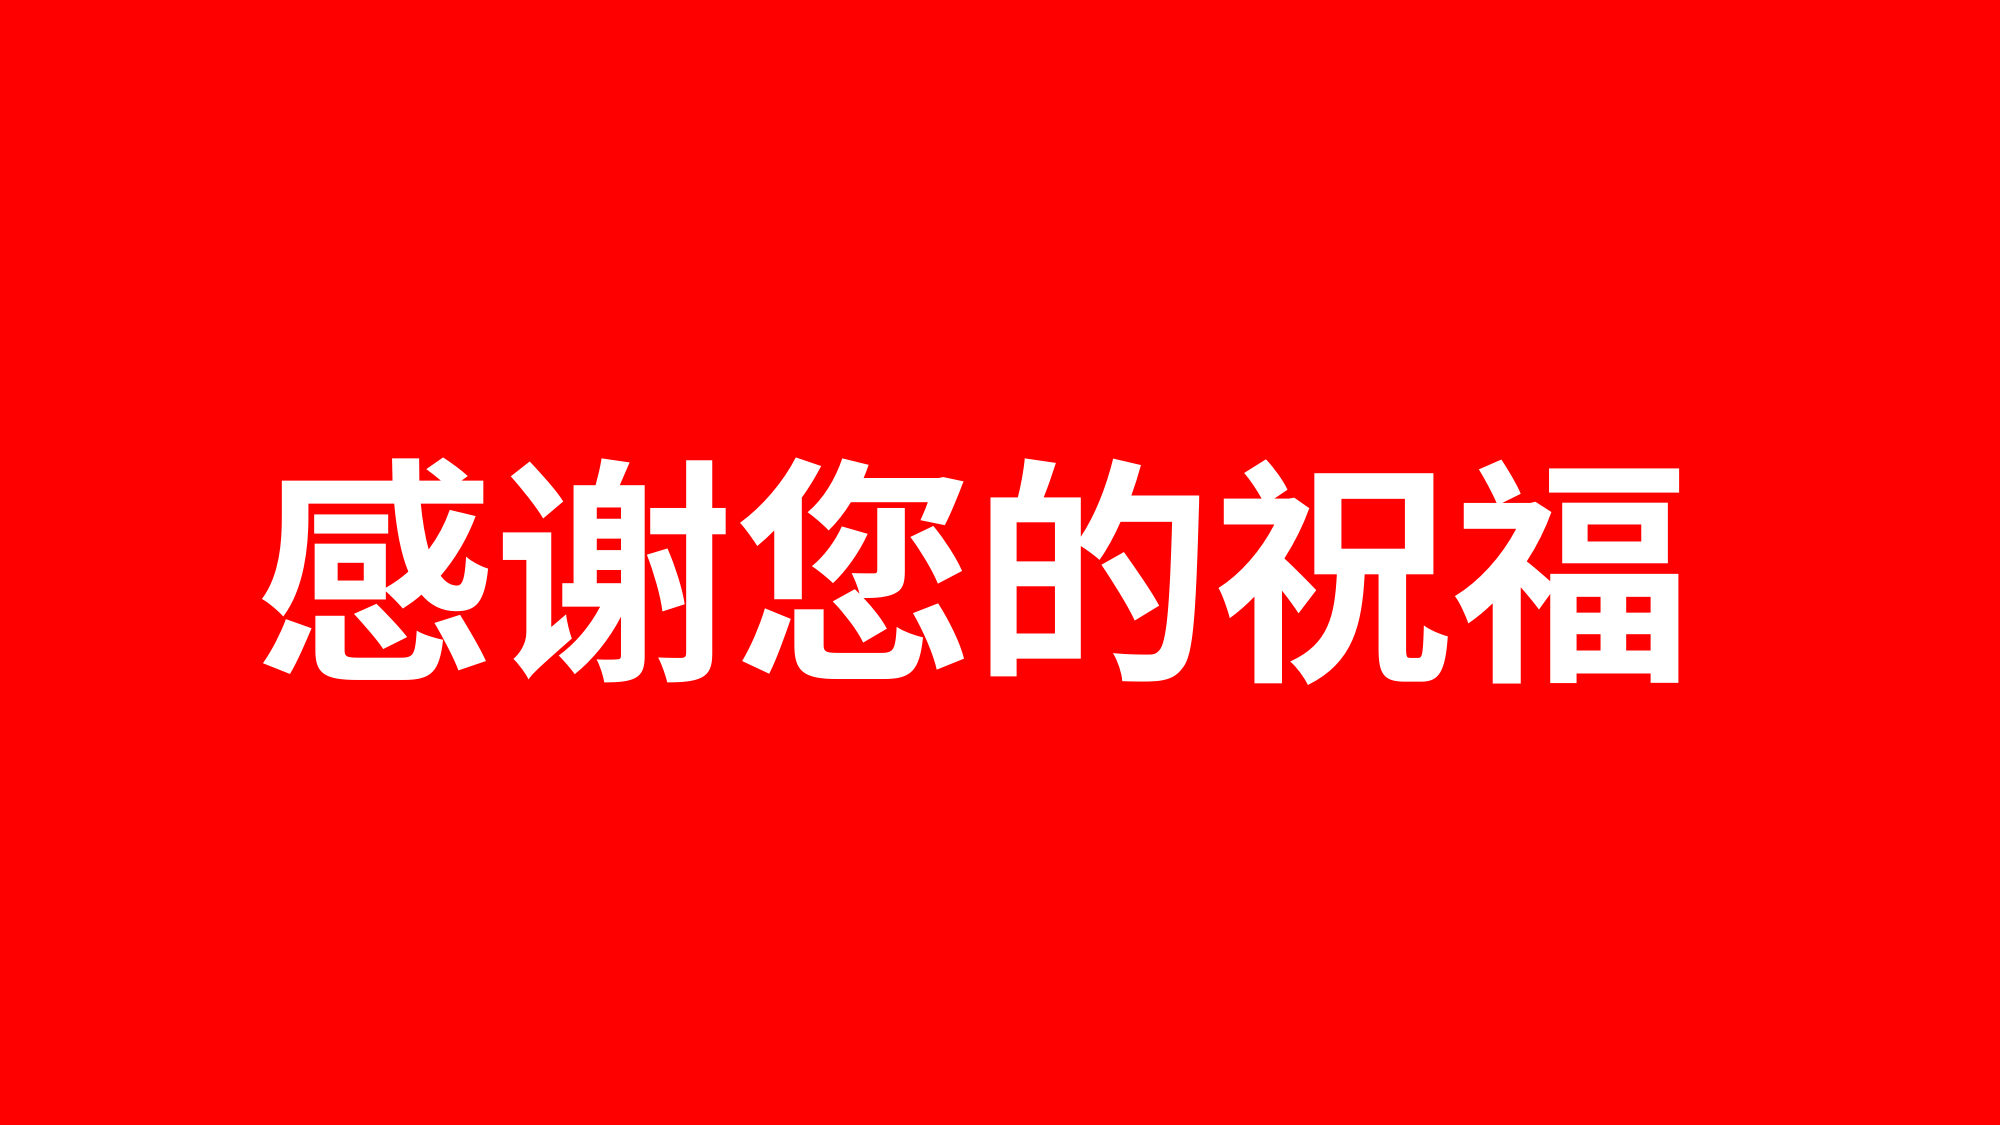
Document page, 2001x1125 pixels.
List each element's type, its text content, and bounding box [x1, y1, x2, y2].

text_box 感谢您的祝福 [240, 415, 2000, 718]
